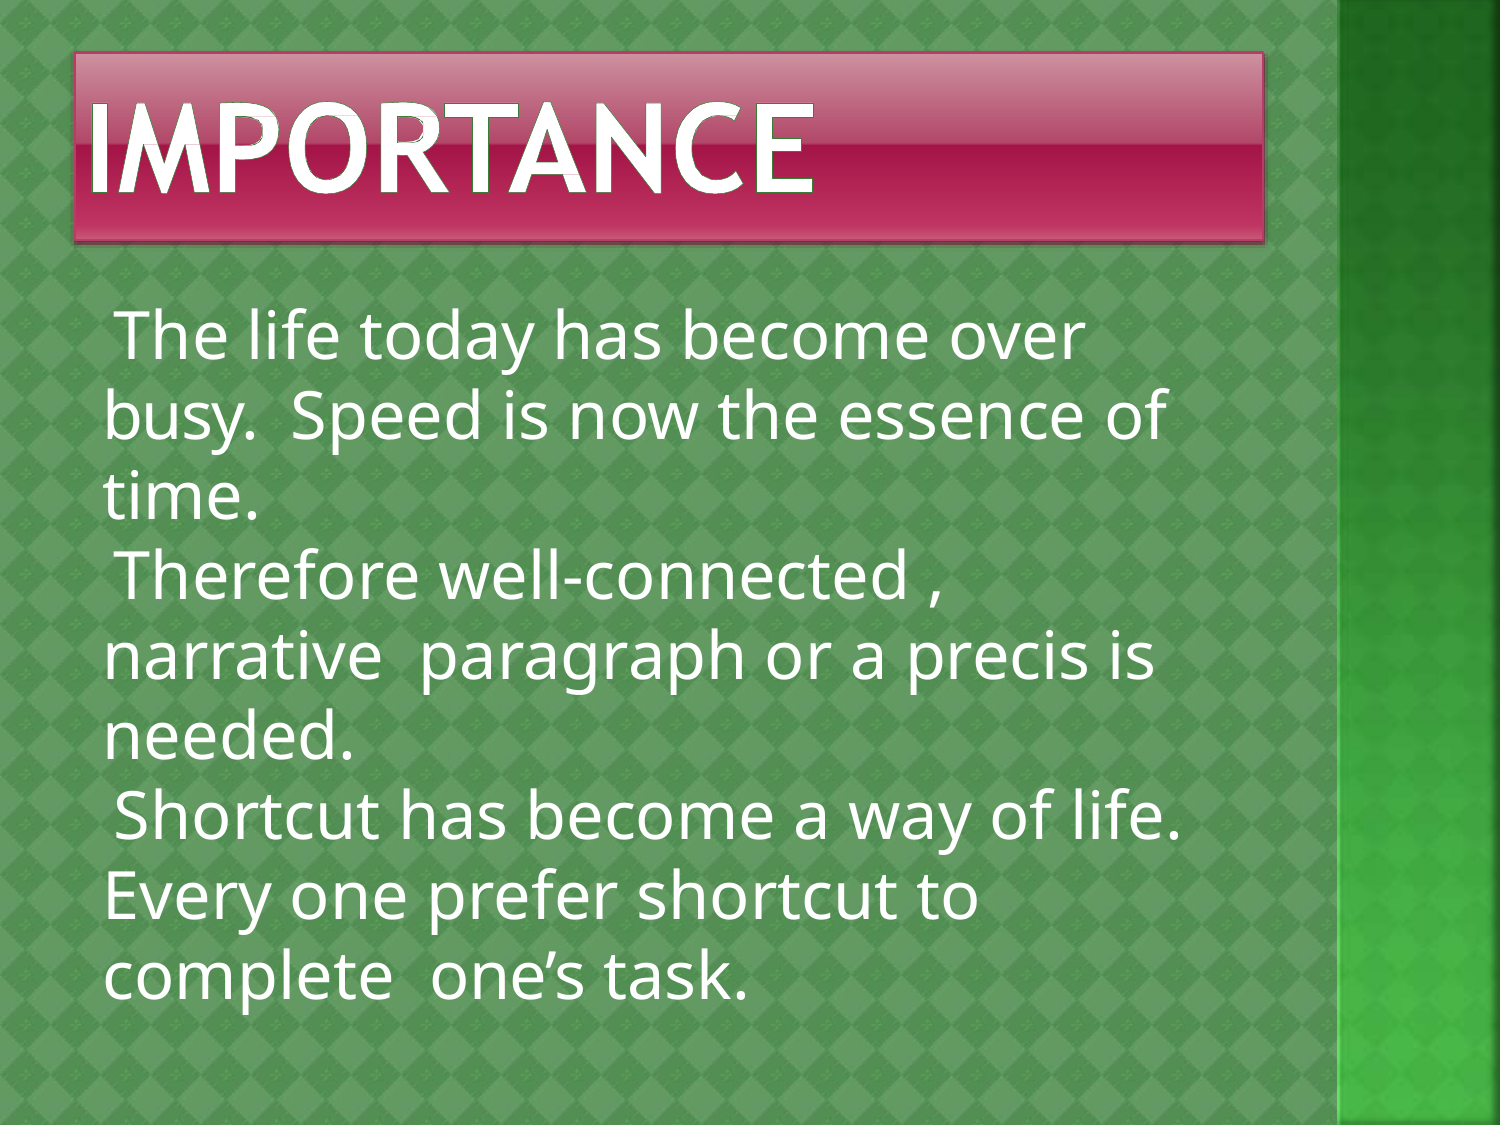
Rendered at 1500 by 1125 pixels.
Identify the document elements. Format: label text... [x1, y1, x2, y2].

text_box [1337, 0, 1500, 1125]
picture [0, 0, 1337, 1125]
text_box [67, 49, 1271, 252]
text_box [756, 103, 814, 193]
text_box [675, 101, 744, 194]
text_box [118, 103, 210, 194]
text_box [507, 101, 587, 193]
text_box [91, 103, 108, 193]
text_box [596, 103, 662, 194]
text_box [444, 103, 519, 193]
text_box [75, 52, 1263, 240]
text_box The life today has become over busy. Speed is now the essence of time. Therefore well-connected , narrative paragraph or a precis is needed. Shortcut has become a way of life. Every one prefer shortcut to complete one’s task. [100, 291, 1256, 1013]
text_box [219, 102, 279, 193]
text_box [380, 102, 450, 193]
text_box [288, 101, 367, 194]
